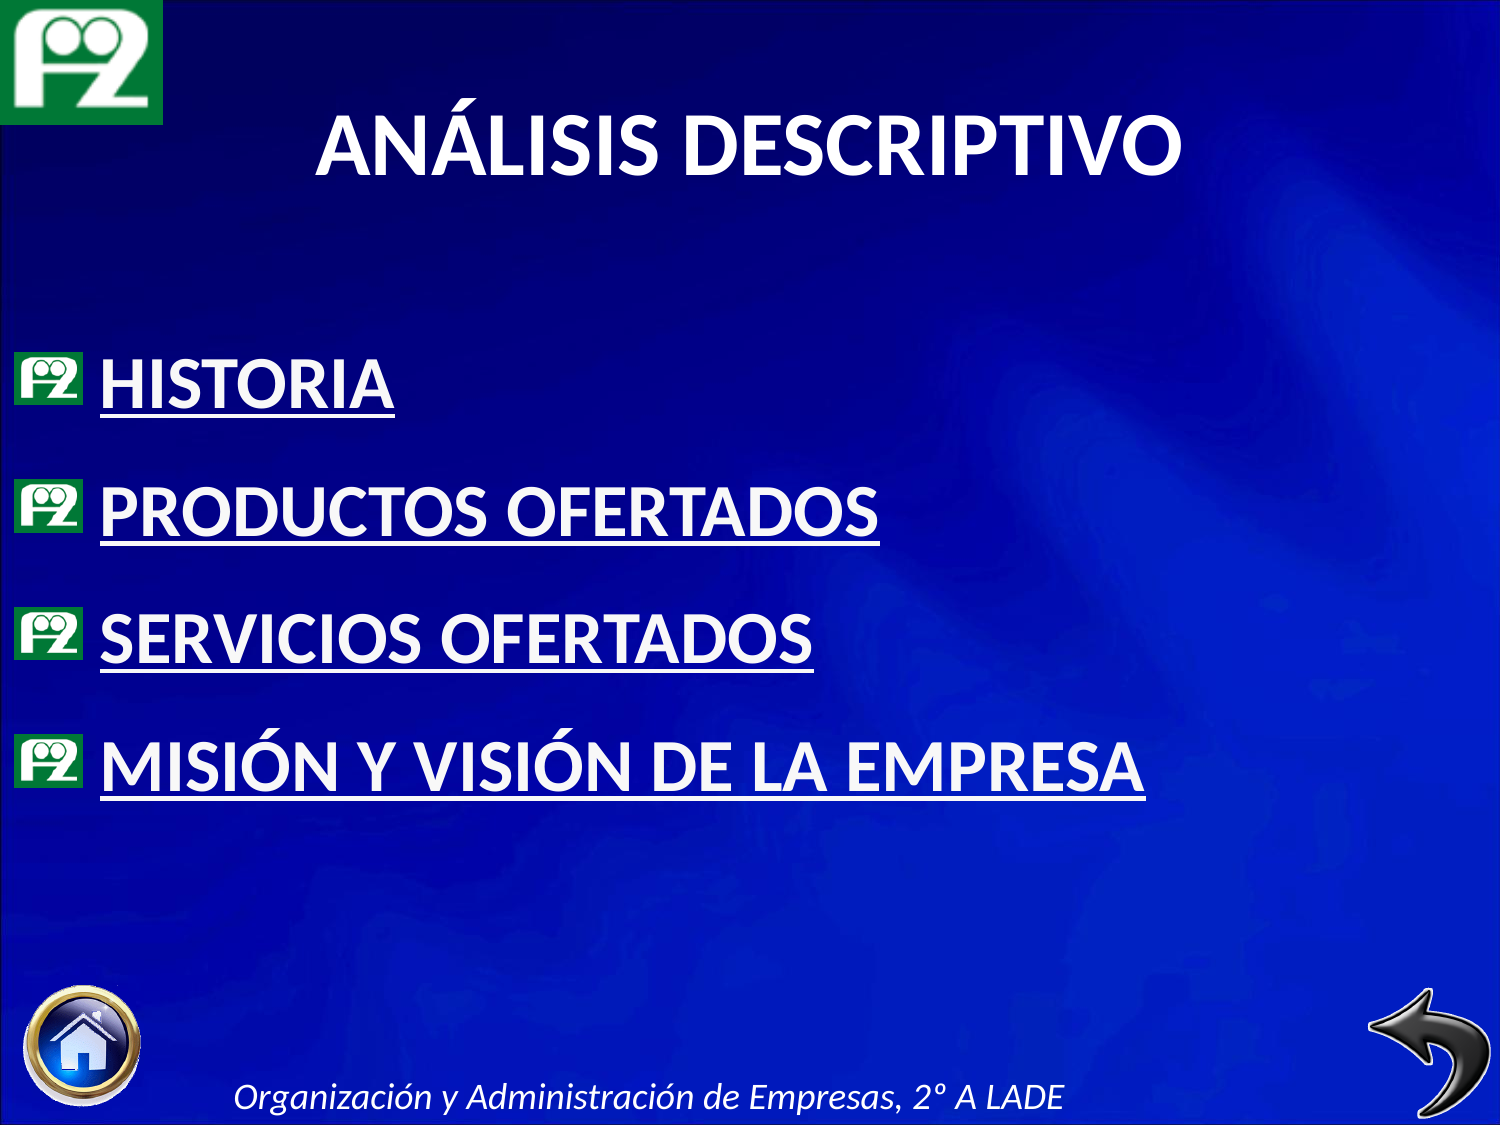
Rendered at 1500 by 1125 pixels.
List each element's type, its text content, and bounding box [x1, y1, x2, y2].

picture [14, 607, 83, 660]
picture [14, 479, 83, 533]
text_box Organización y Administración de Empresas, 2º A LADE [218, 1064, 1199, 1125]
picture [14, 734, 83, 788]
picture [0, 0, 1500, 1125]
picture [14, 352, 83, 405]
title ANÁLISIS DESCRIPTIVO [74, 44, 1426, 233]
text_box HISTORIA PRODUCTOS OFERTADOS SERVICIOS OFERTADOS MISIÓN Y VISIÓN DE LA EMPRESA [0, 326, 1477, 814]
